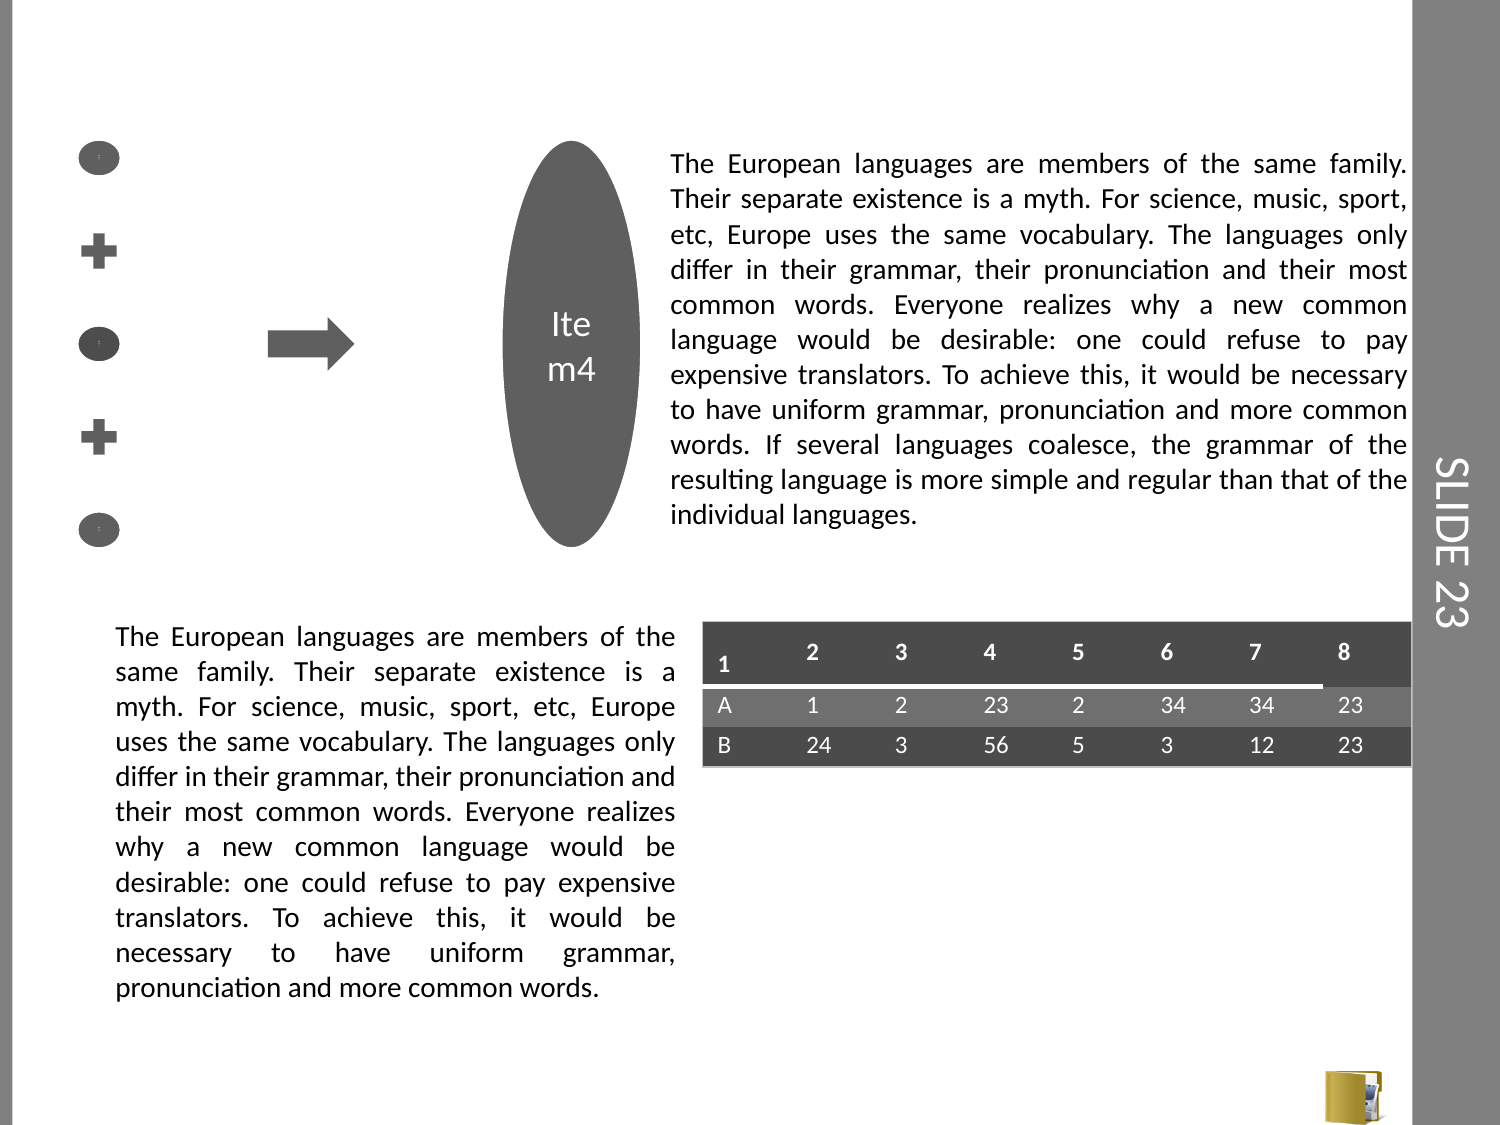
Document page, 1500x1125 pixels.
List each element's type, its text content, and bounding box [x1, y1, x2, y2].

table_cell 23 [1323, 687, 1411, 727]
table_cell A [703, 689, 791, 727]
table_header 2 [791, 622, 880, 684]
table_cell 34 [1146, 689, 1234, 727]
table_cell B [703, 727, 791, 766]
text_box The European languages are members of the same family. Their separate existence is a myth. For science, music, sport, etc, Europe uses the same vocabulary. The languages only differ in their grammar, their pronunciation and their most common words. Everyone realizes why a new common language would be desirable: one could refuse to pay expensive translators. To achieve this, it would be necessary to have uniform grammar, pronunciation and more common words. If several languages coalesce, the grammar of the resulting language is more simple and regular than that of the individual languages. [655, 137, 1424, 1005]
table_cell 5 [1057, 727, 1146, 766]
table_header 5 [1057, 622, 1146, 684]
table_header 3 [880, 622, 969, 684]
table_cell 1 [791, 689, 880, 727]
table_cell 56 [969, 727, 1057, 766]
table_header 1 [703, 622, 791, 684]
table_cell 23 [1323, 727, 1411, 766]
title Slide 23 [1412, 62, 1500, 1025]
table_header 6 [1146, 622, 1234, 684]
table_cell 34 [1234, 689, 1323, 727]
table_cell 3 [1146, 727, 1234, 766]
table_header 7 [1234, 622, 1323, 684]
table_header 8 [1323, 622, 1411, 687]
table_cell 2 [880, 689, 969, 727]
table_cell 24 [791, 727, 880, 766]
table_header 4 [969, 622, 1057, 684]
table_cell 2 [1057, 689, 1146, 727]
table_cell 23 [969, 689, 1057, 727]
picture [1316, 1070, 1389, 1125]
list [74, 136, 644, 551]
table_cell 3 [880, 727, 969, 766]
text_box The European languages are members of the same family. Their separate existence is a myth. For science, music, sport, etc, Europe uses the same vocabulary. The languages only differ in their grammar, their pronunciation and their most common words. Everyone realizes why a new common language would be desirable: one could refuse to pay expensive translators. To achieve this, it would be necessary to have uniform grammar, pronunciation and more common words. [100, 609, 691, 1125]
table_cell 12 [1234, 727, 1323, 766]
